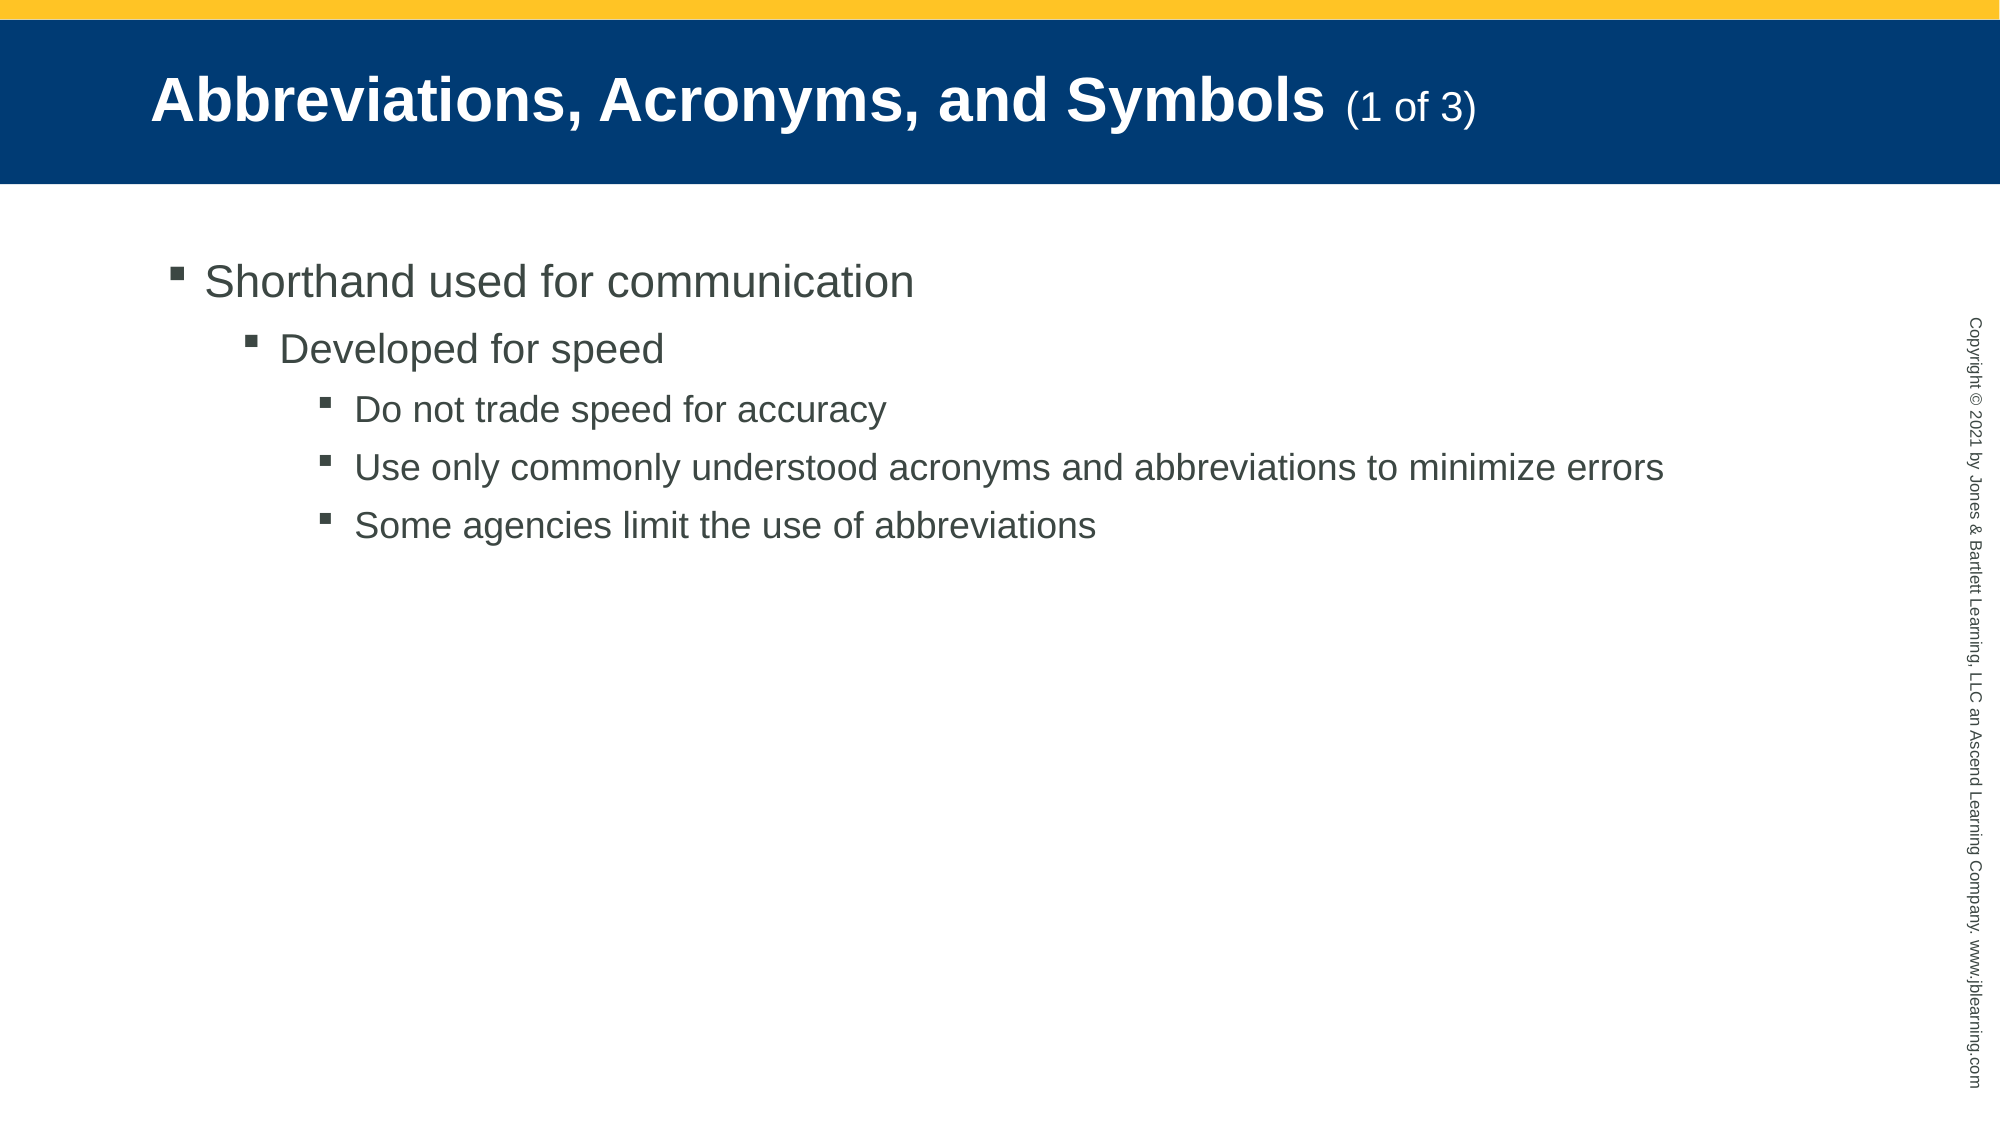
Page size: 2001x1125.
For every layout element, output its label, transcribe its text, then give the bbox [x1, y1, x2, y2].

list Shorthand used for communication Developed for speed Do not trade speed for accuracy Use only commonly understood acronyms and abbreviations to minimize errors Some agencies limit the use of abbreviations [151, 244, 1840, 1016]
title Abbreviations, Acronyms, and Symbols (1 of 3) [0, 19, 2000, 185]
